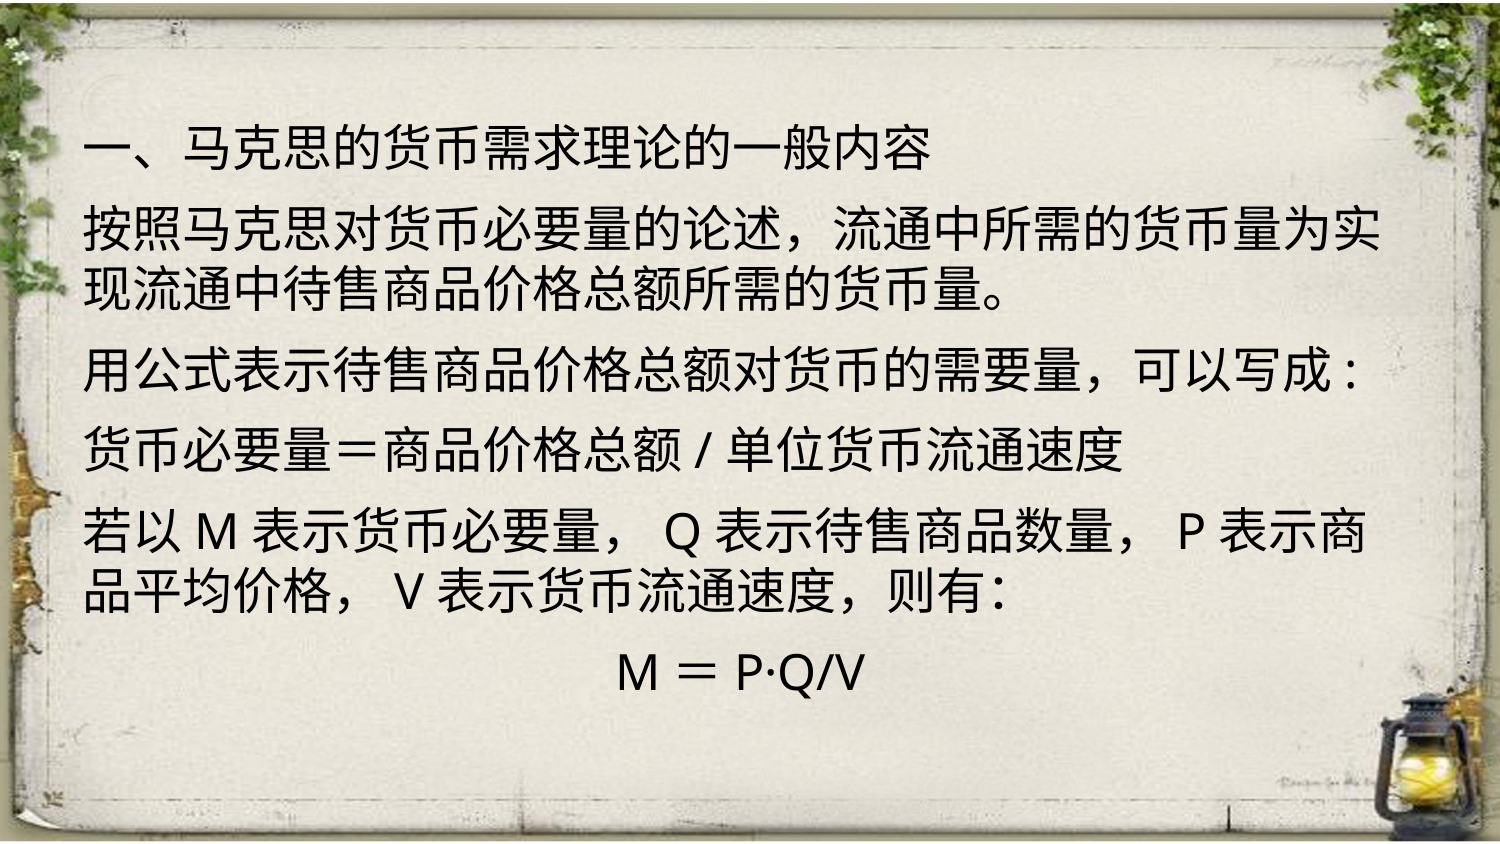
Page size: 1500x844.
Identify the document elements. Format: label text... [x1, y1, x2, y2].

list 一、马克思的货币需求理论的一般内容 按照马克思对货币必要量的论述，流通中所需的货币量为实现流通中待售商品价格总额所需的货币量。 用公式表示待售商品价格总额对货币的需要量，可以写成: 货币必要量＝商品价格总额/单位货币流通速度 若以M表示货币必要量，Q表示待售商品数量，P表示商品平均价格，V表示货币流通速度，则有： M＝P·Q/V [67, 108, 1413, 798]
picture [0, 0, 1500, 844]
